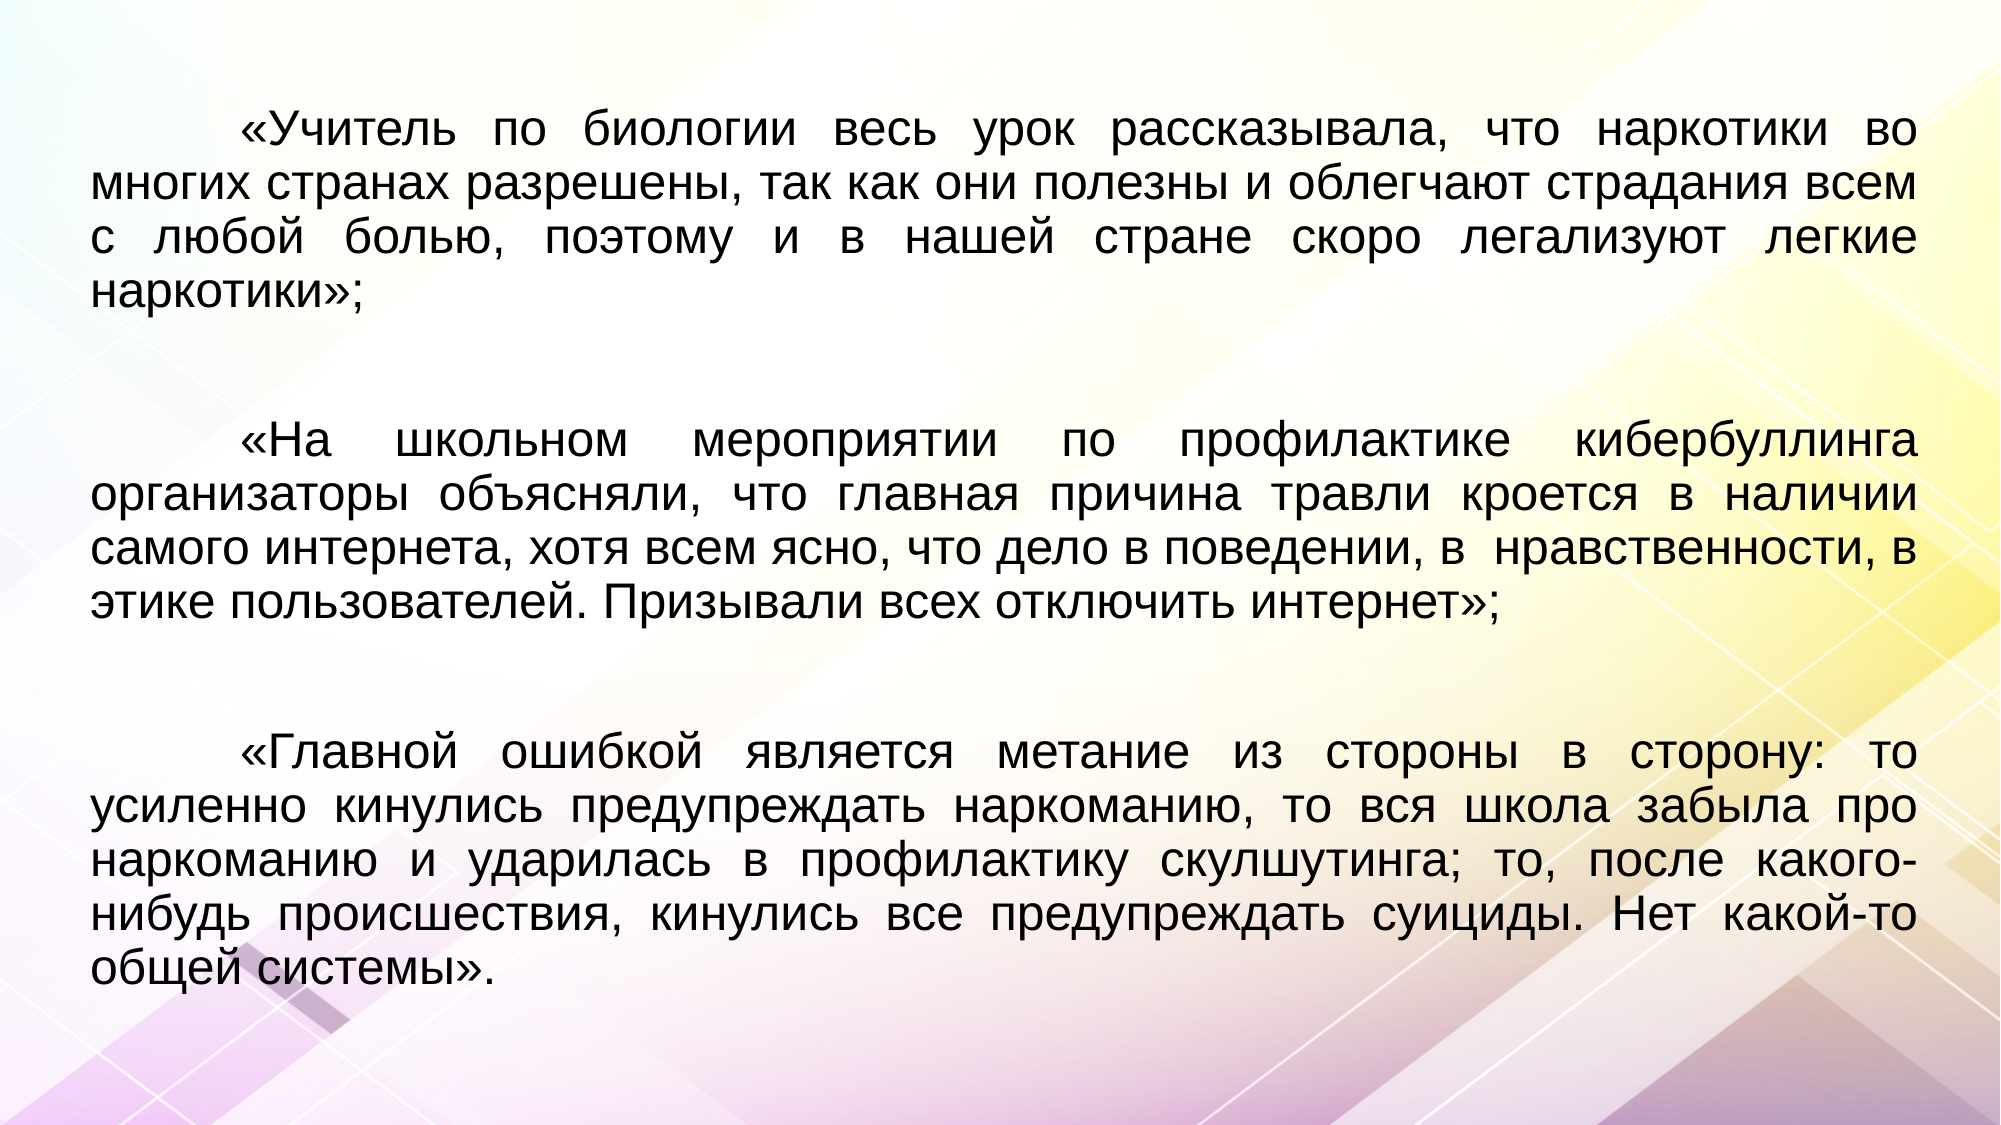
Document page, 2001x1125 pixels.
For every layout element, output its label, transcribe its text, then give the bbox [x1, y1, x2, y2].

picture [0, 0, 2000, 1125]
list «Учитель по биологии весь урок рассказывала, что наркотики во многих странах разрешены, так как они полезны и облегчают страдания всем с любой болью, поэтому и в нашей стране скоро легализуют легкие наркотики»; «На школьном мероприятии по профилактике кибербуллинга организаторы объясняли, что главная причина травли кроется в наличии самого интернета, хотя всем ясно, что дело в поведении, в нравственности, в этике пользователей. Призывали всех отключить интернет»; «Главной ошибкой является метание из стороны в сторону: то усиленно кинулись предупреждать наркоманию, то вся школа забыла про наркоманию и ударилась в профилактику скулшутинга; то, после какого-нибудь происшествия, кинулись все предупреждать суициды. Нет какой-то общей системы». [75, 94, 1934, 1047]
